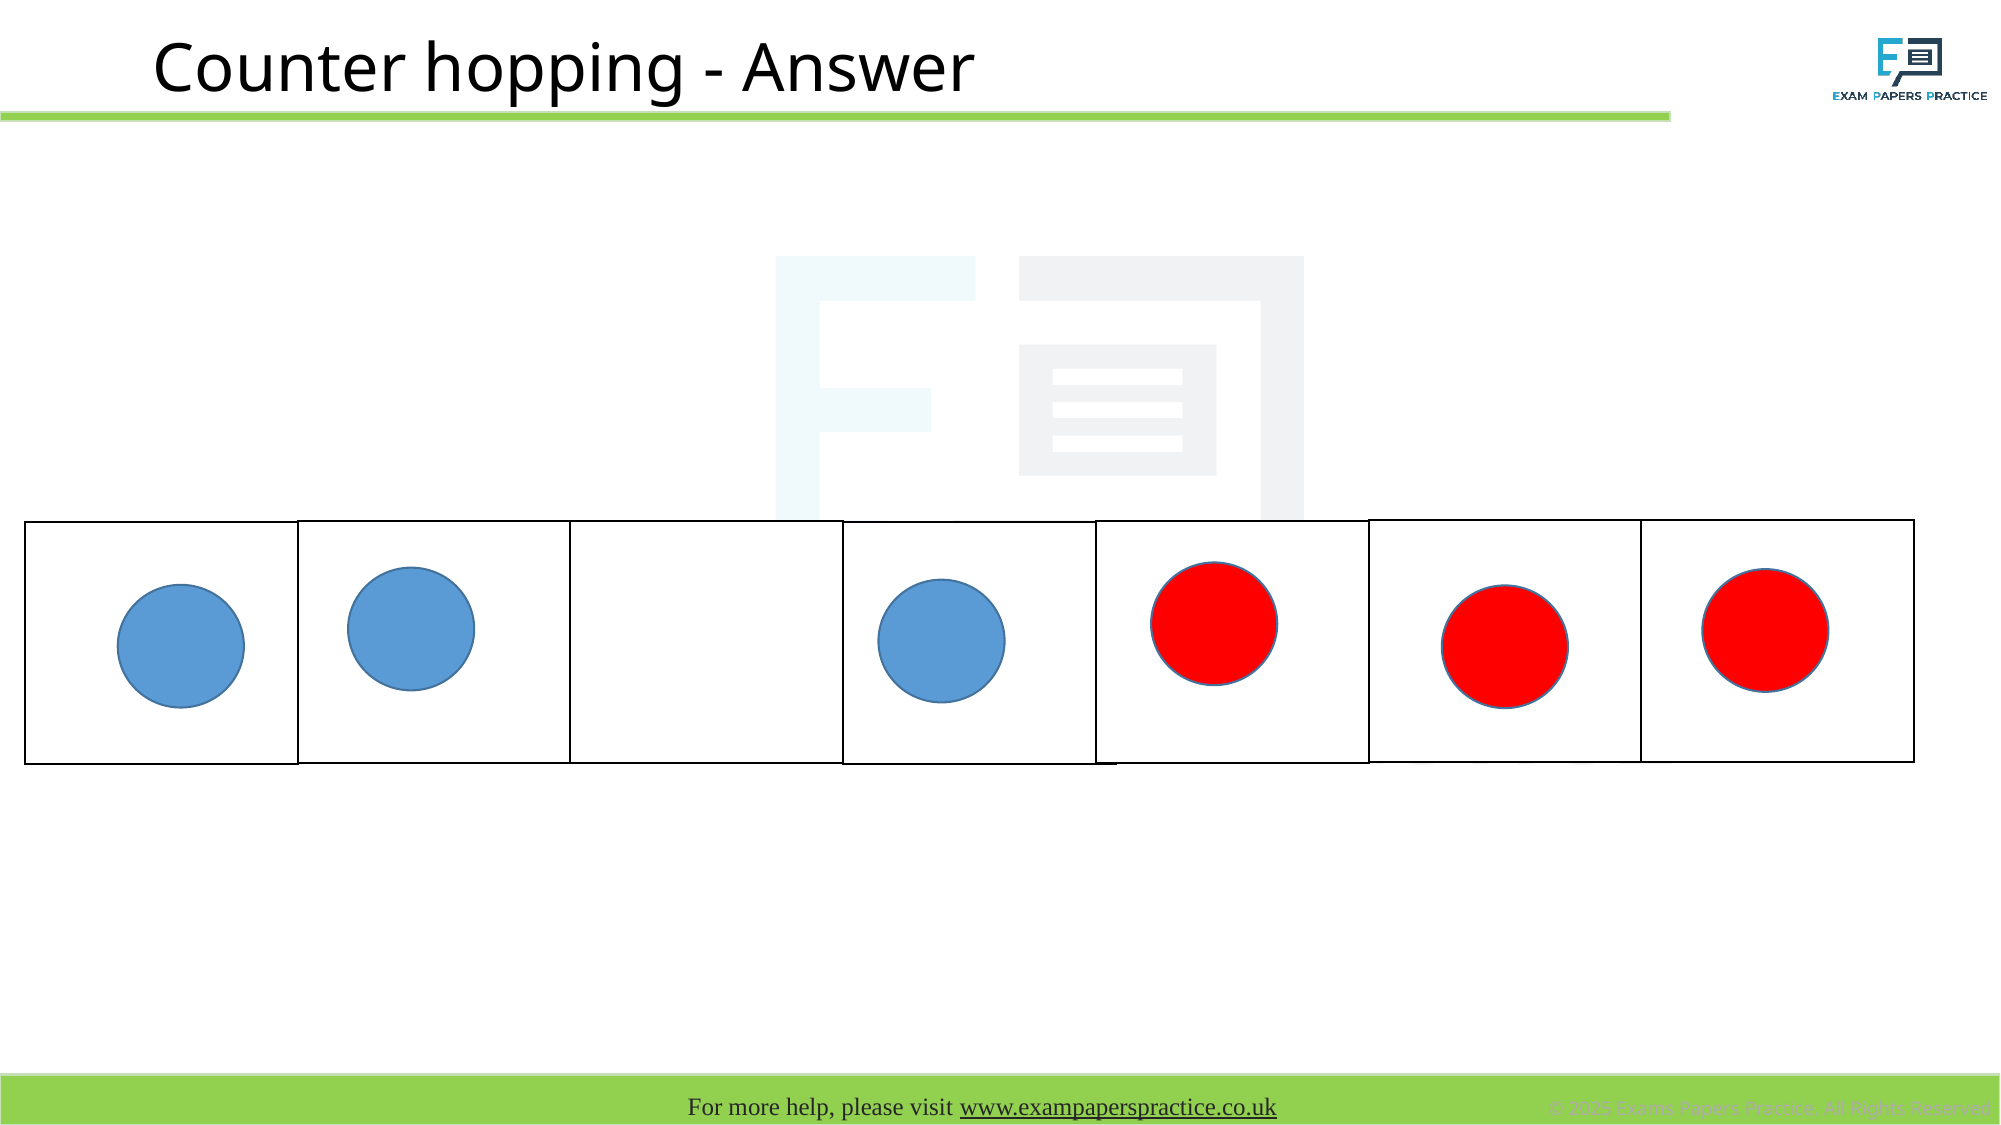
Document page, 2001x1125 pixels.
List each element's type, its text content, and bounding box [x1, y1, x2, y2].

text_box [877, 578, 1006, 704]
title Counter hopping - Answer [137, 65, 1863, 75]
text_box [297, 520, 569, 764]
text_box [1640, 519, 1915, 763]
text_box [1440, 584, 1570, 710]
text_box [1701, 568, 1830, 693]
text_box [347, 566, 476, 692]
text_box [24, 521, 299, 765]
text_box [1095, 520, 1370, 764]
text_box [1368, 519, 1640, 763]
text_box [1150, 561, 1279, 687]
text_box [842, 521, 1117, 765]
text_box [569, 520, 844, 764]
text_box [116, 583, 245, 709]
